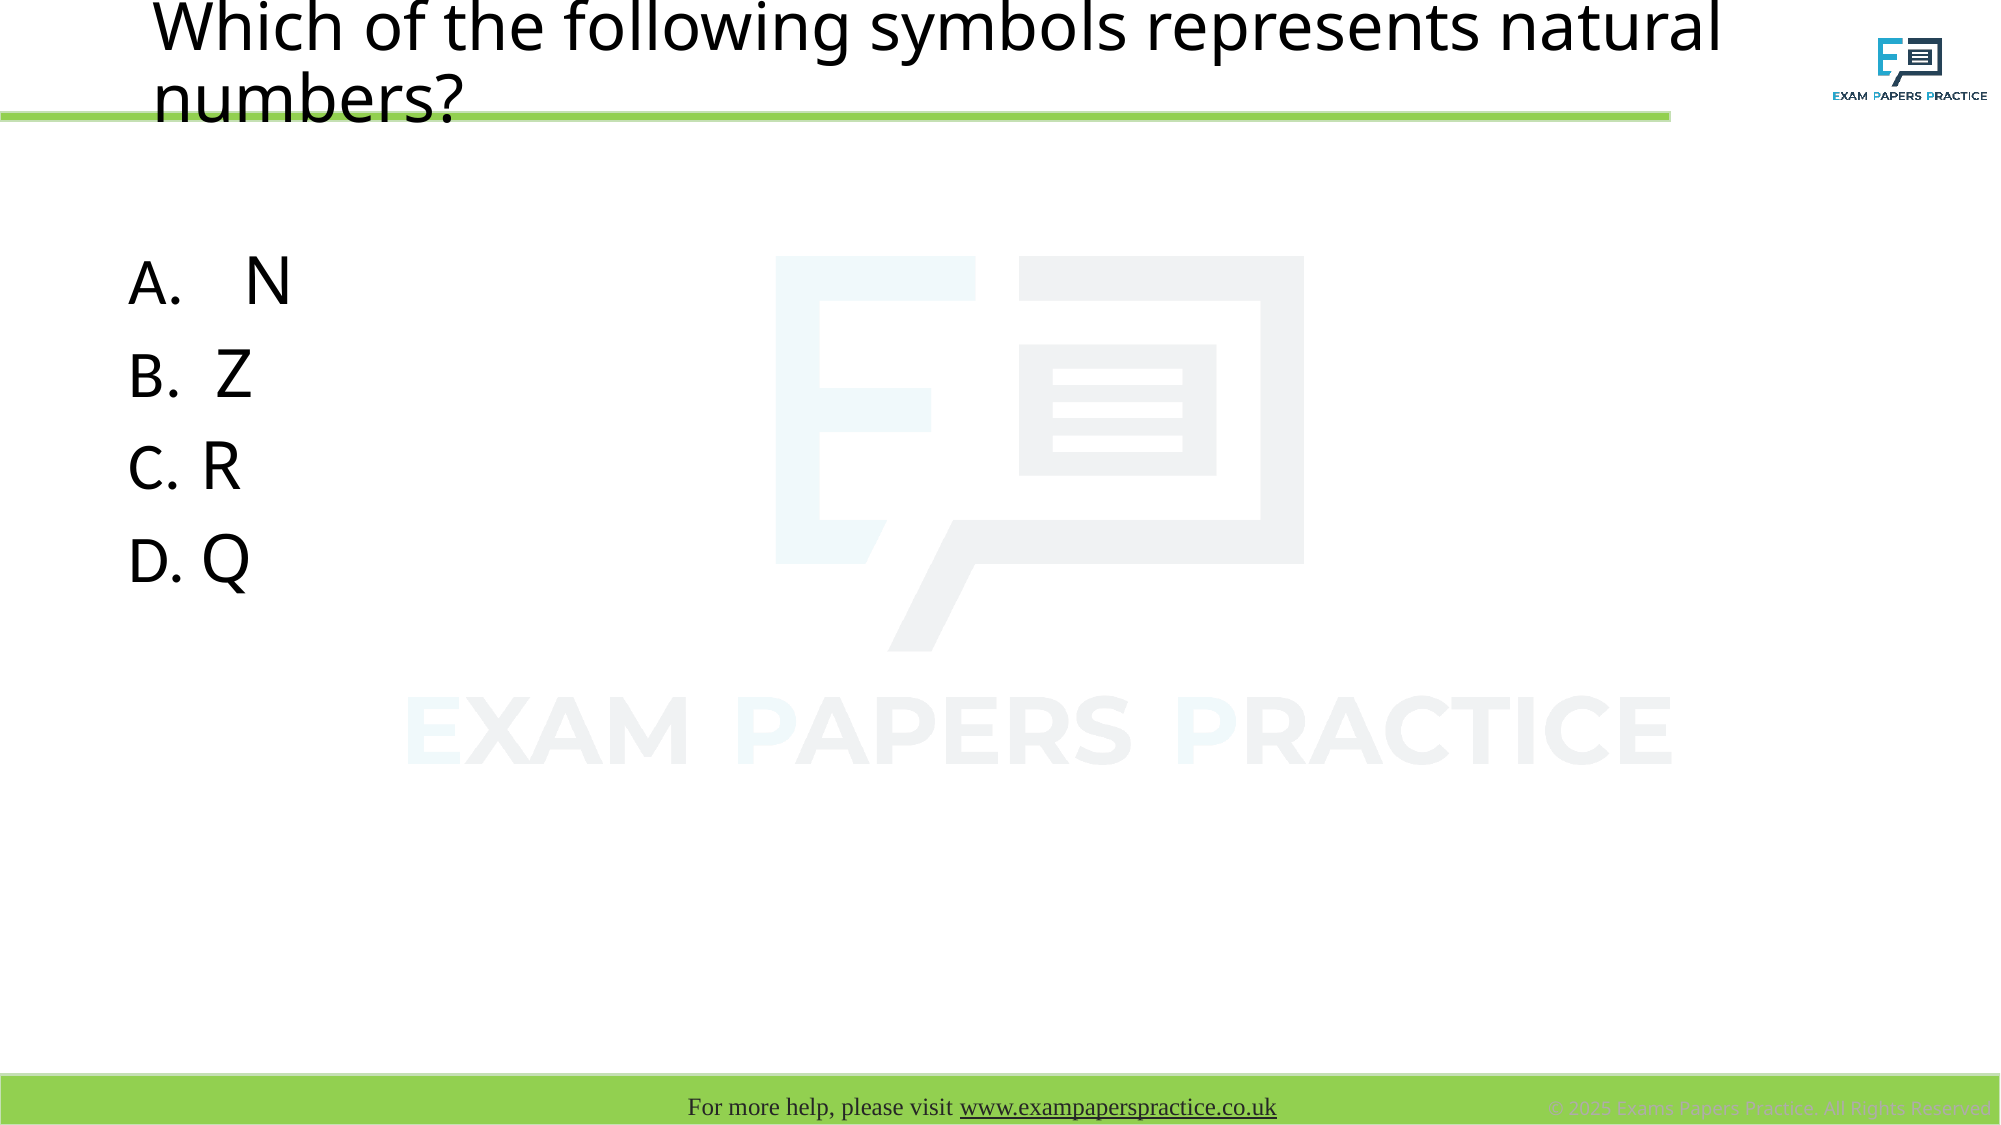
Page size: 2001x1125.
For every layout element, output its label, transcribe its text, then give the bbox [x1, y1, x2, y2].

title Which of the following symbols represents natural numbers? [137, 59, 1863, 70]
